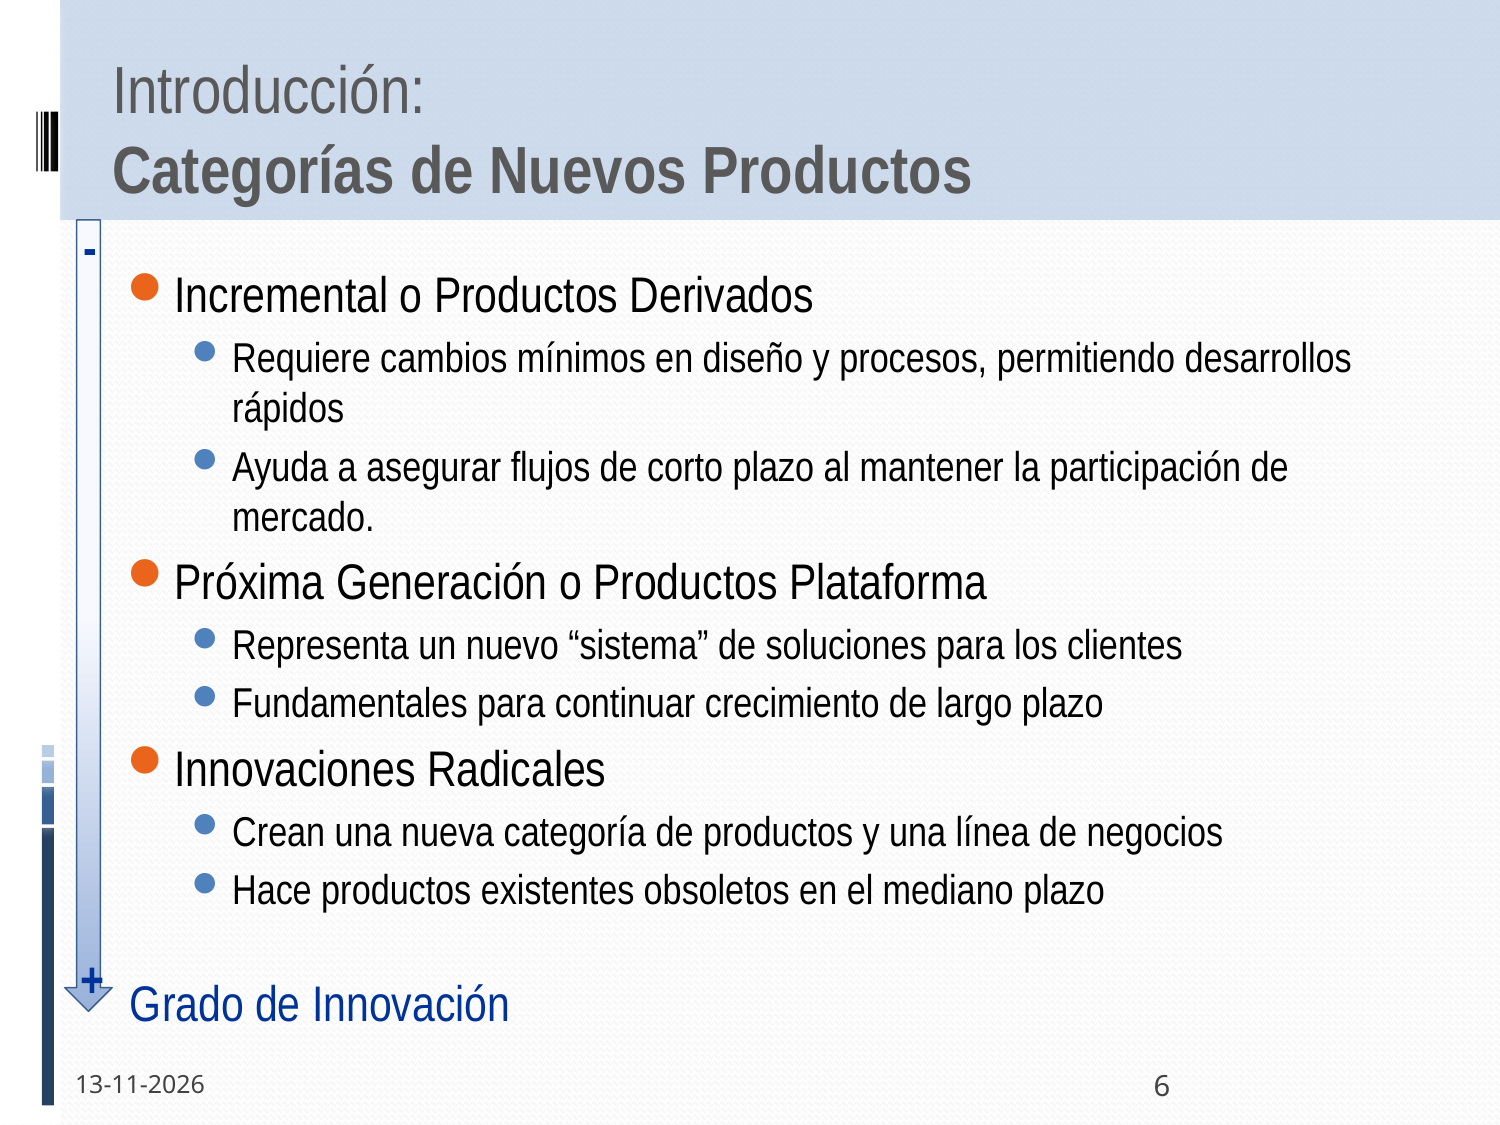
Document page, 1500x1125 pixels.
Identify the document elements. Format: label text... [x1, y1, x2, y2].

list Incremental o Productos Derivados Requiere cambios mínimos en diseño y procesos, permitiendo desarrollos rápidos Ayuda a asegurar flujos de corto plazo al mantener la participación de mercado. Próxima Generación o Productos Plataforma Representa un nuevo “sistema” de soluciones para los clientes Fundamentales para continuar crecimiento de largo plazo Innovaciones Radicales Crean una nueva categoría de productos y una línea de negocios Hace productos existentes obsoletos en el mediano plazo [111, 255, 1436, 1038]
slide_number 6 [1045, 1046, 1171, 1107]
text_box [75, 283, 102, 940]
title Introducción: Categorías de Nuevos Productos [111, 18, 1436, 207]
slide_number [75, 1042, 243, 1103]
text_box - [68, 208, 112, 283]
text_box + [65, 940, 119, 1016]
text_box Grado de Innovación [115, 964, 526, 1039]
